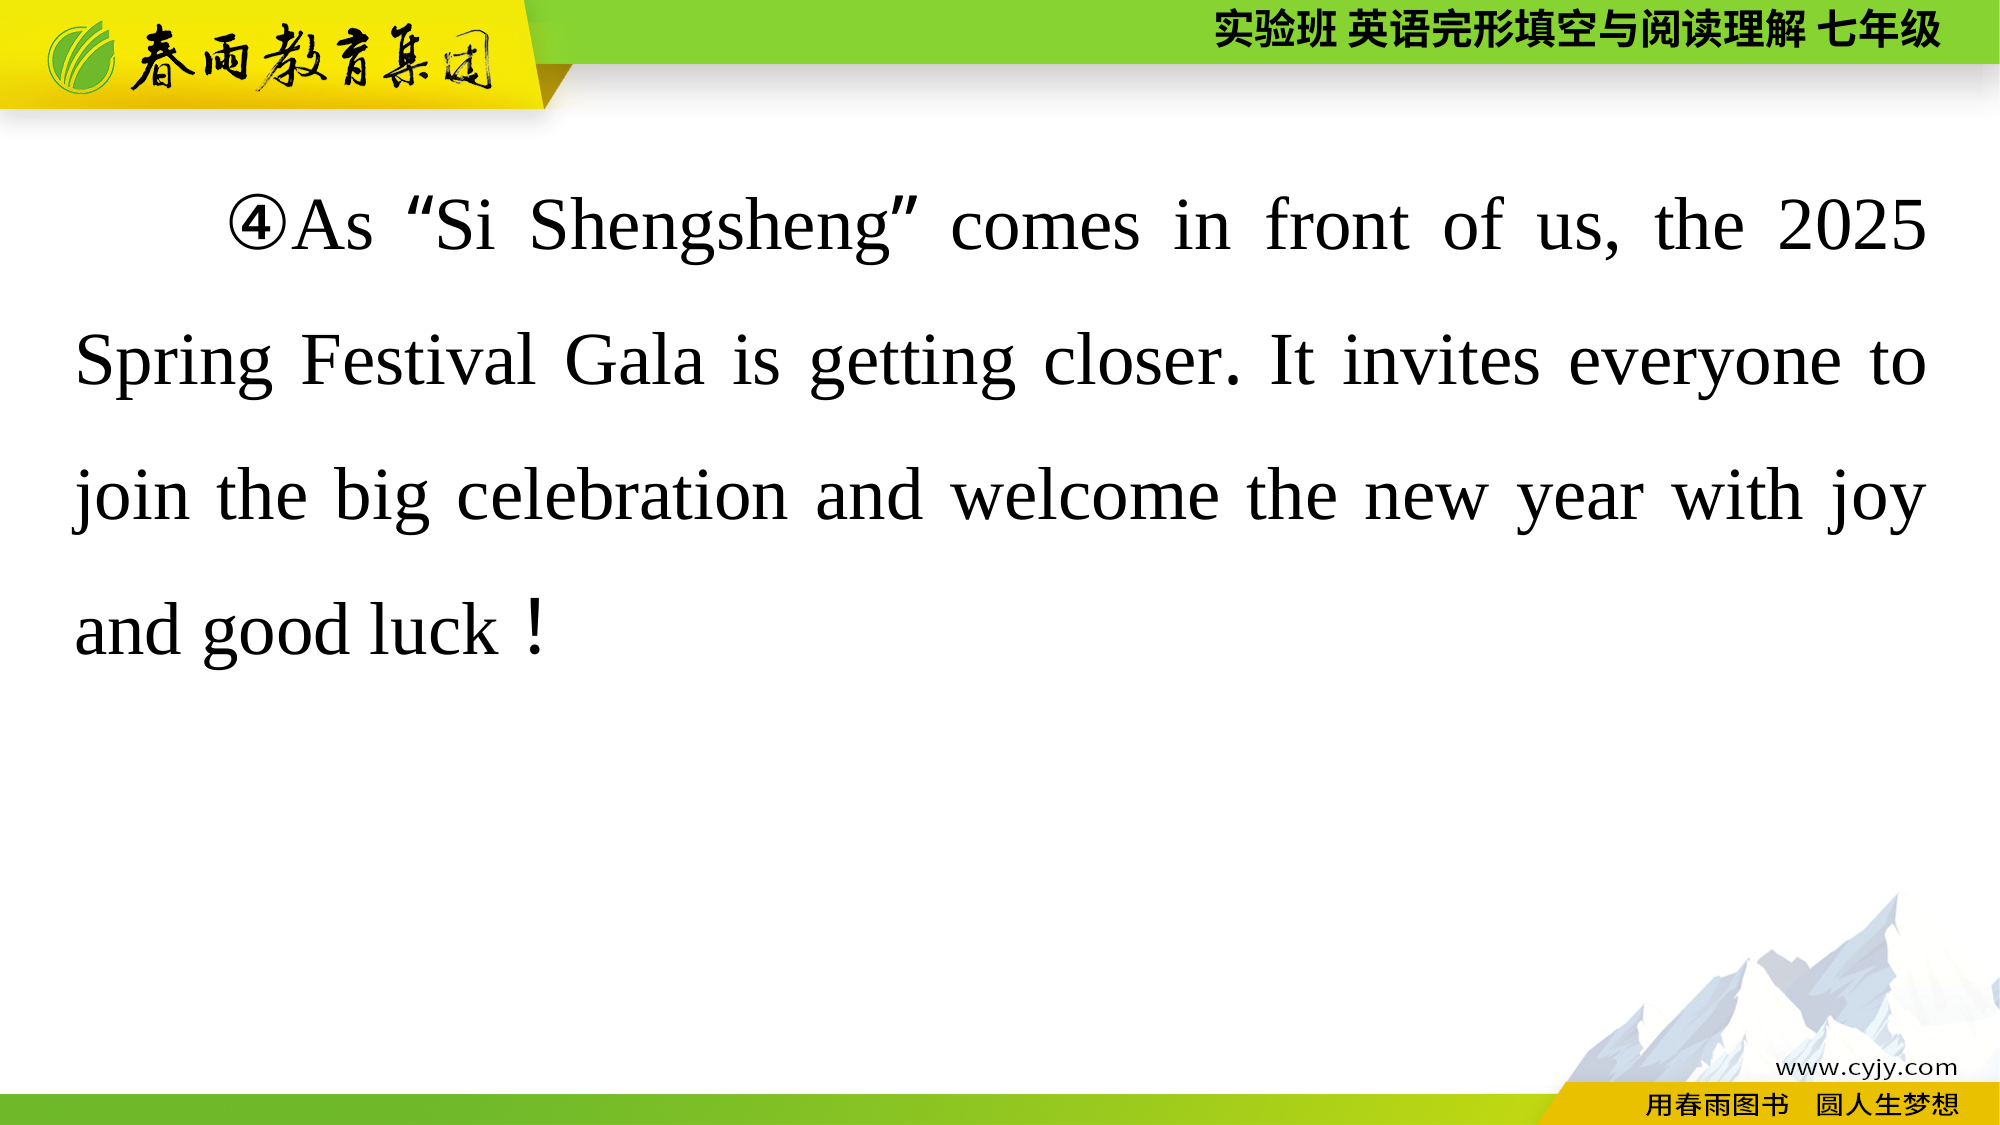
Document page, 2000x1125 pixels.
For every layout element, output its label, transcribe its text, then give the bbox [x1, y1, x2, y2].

picture [0, 0, 2000, 1125]
list ④As “Si Shengsheng” comes in front of us, the 2025 Spring Festival Gala is getting closer. It invites everyone to join the big celebration and welcome the new year with joy and good luck！ [59, 122, 1944, 666]
